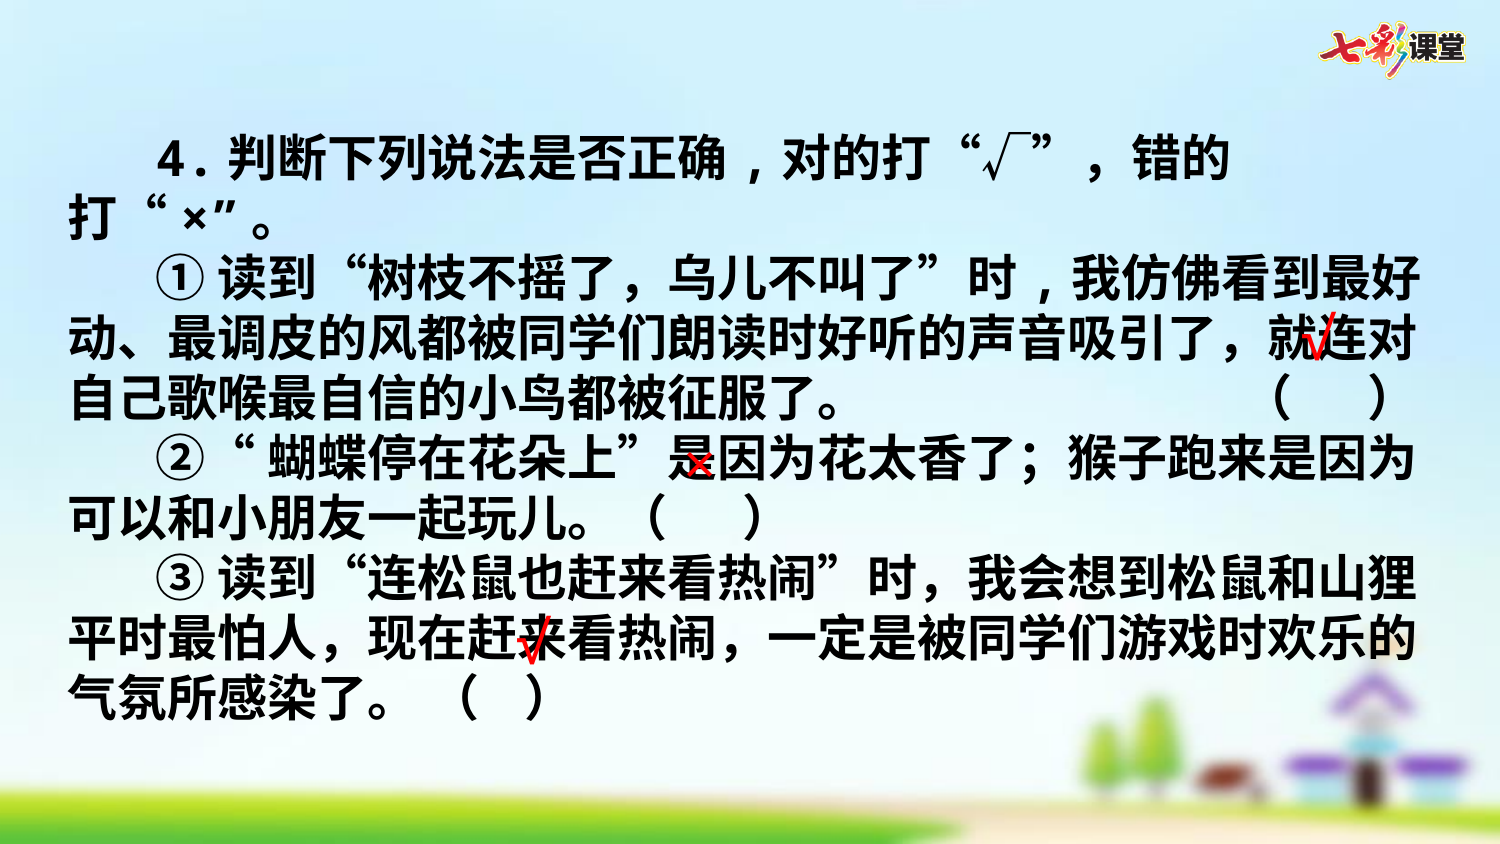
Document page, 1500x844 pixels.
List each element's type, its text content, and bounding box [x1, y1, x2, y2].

text_box × [667, 419, 762, 505]
text_box √ [501, 599, 597, 684]
picture [0, 0, 1500, 844]
text_box √ [1286, 294, 1381, 379]
text_box 4.判断下列说法是否正确,对的打“√”，错的打“×”。 ①读到“树枝不摇了，乌儿不叫了”时,我仿佛看到最好动、最调皮的风都被同学们朗读时好听的声音吸引了，就连对自己歌喉最自信的小鸟都被征服了。 （ ） ②“蝴蝶停在花朵上”是因为花太香了；猴子跑来是因为可以和小朋友一起玩儿。（ ） ③读到“连松鼠也赶来看热闹”时，我会想到松鼠和山狸平时最怕人，现在赶来看热闹，一定是被同学们游戏时欢乐的气氛所感染了。 （ ） [53, 119, 1447, 735]
